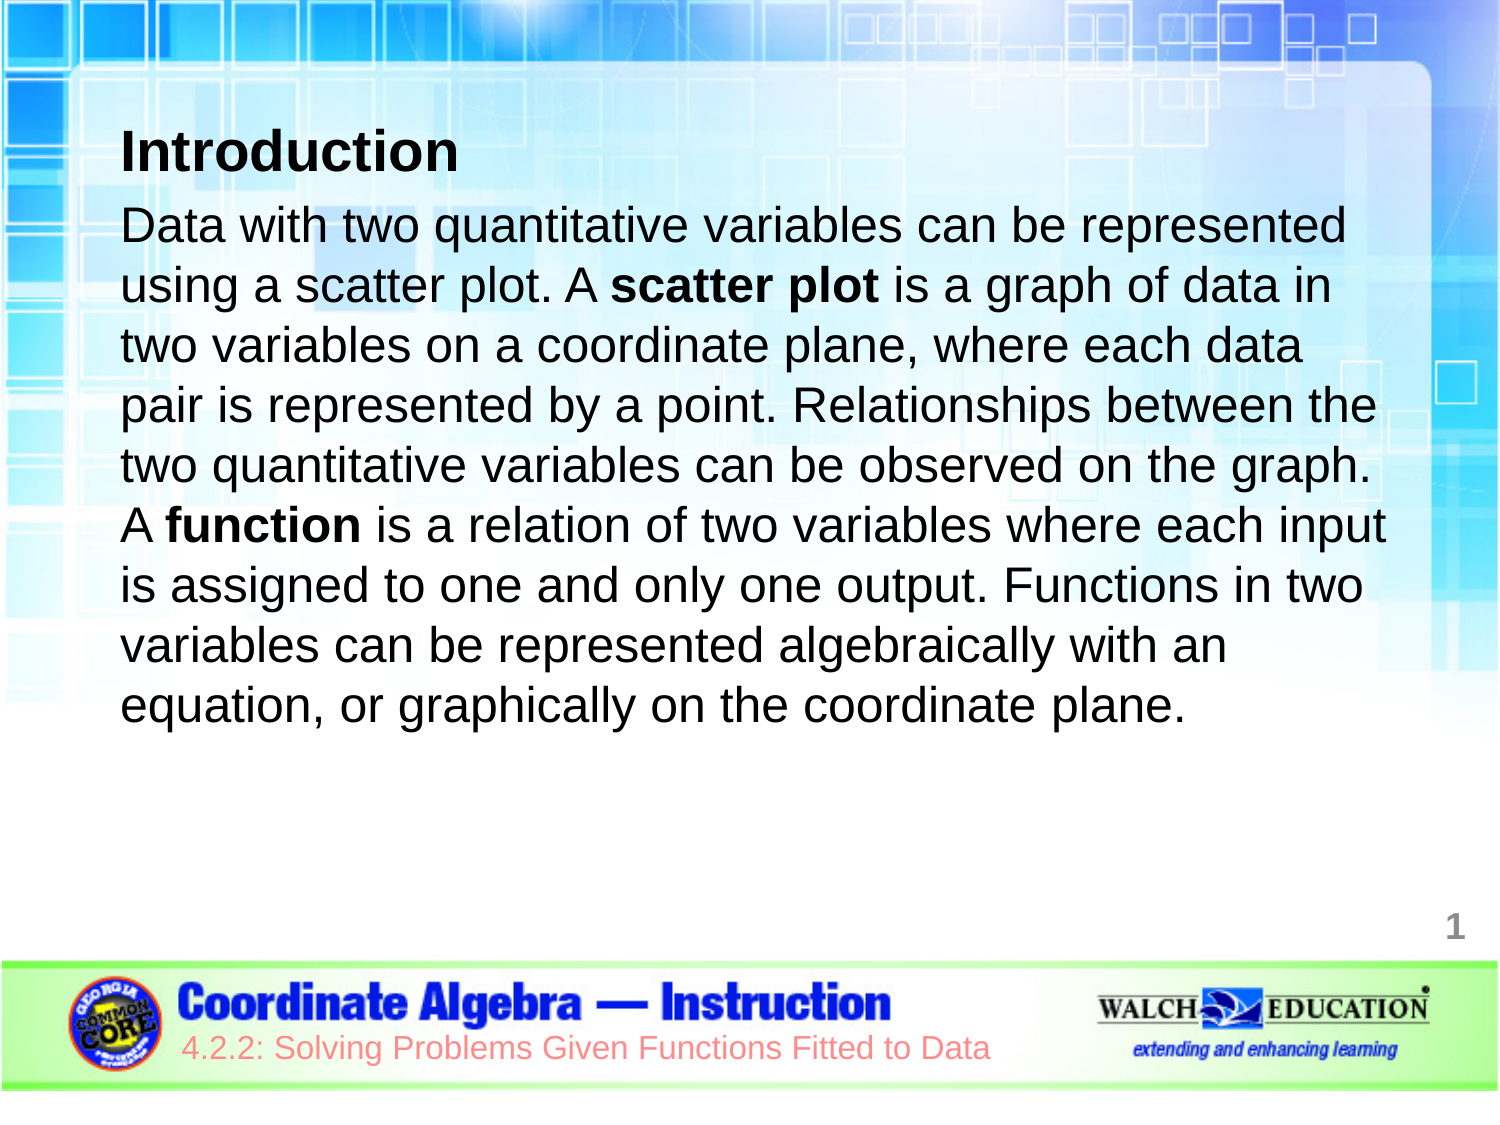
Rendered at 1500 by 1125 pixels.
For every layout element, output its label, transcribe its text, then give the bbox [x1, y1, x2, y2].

slide_number 1 [1361, 901, 1481, 949]
subtitle Introduction Data with two quantitative variables can be represented using a scatter plot. A scatter plot is a graph of data in two variables on a coordinate plane, where each data pair is represented by a point. Relationships between the two quantitative variables can be observed on the graph. A function is a relation of two variables where each input is assigned to one and only one output. Functions in two variables can be represented algebraically with an equation, or graphically on the coordinate plane. [105, 105, 1414, 925]
picture [1, 0, 1500, 1091]
footer 4.2.2: Solving Problems Given Functions Fitted to Data [166, 1024, 1080, 1069]
